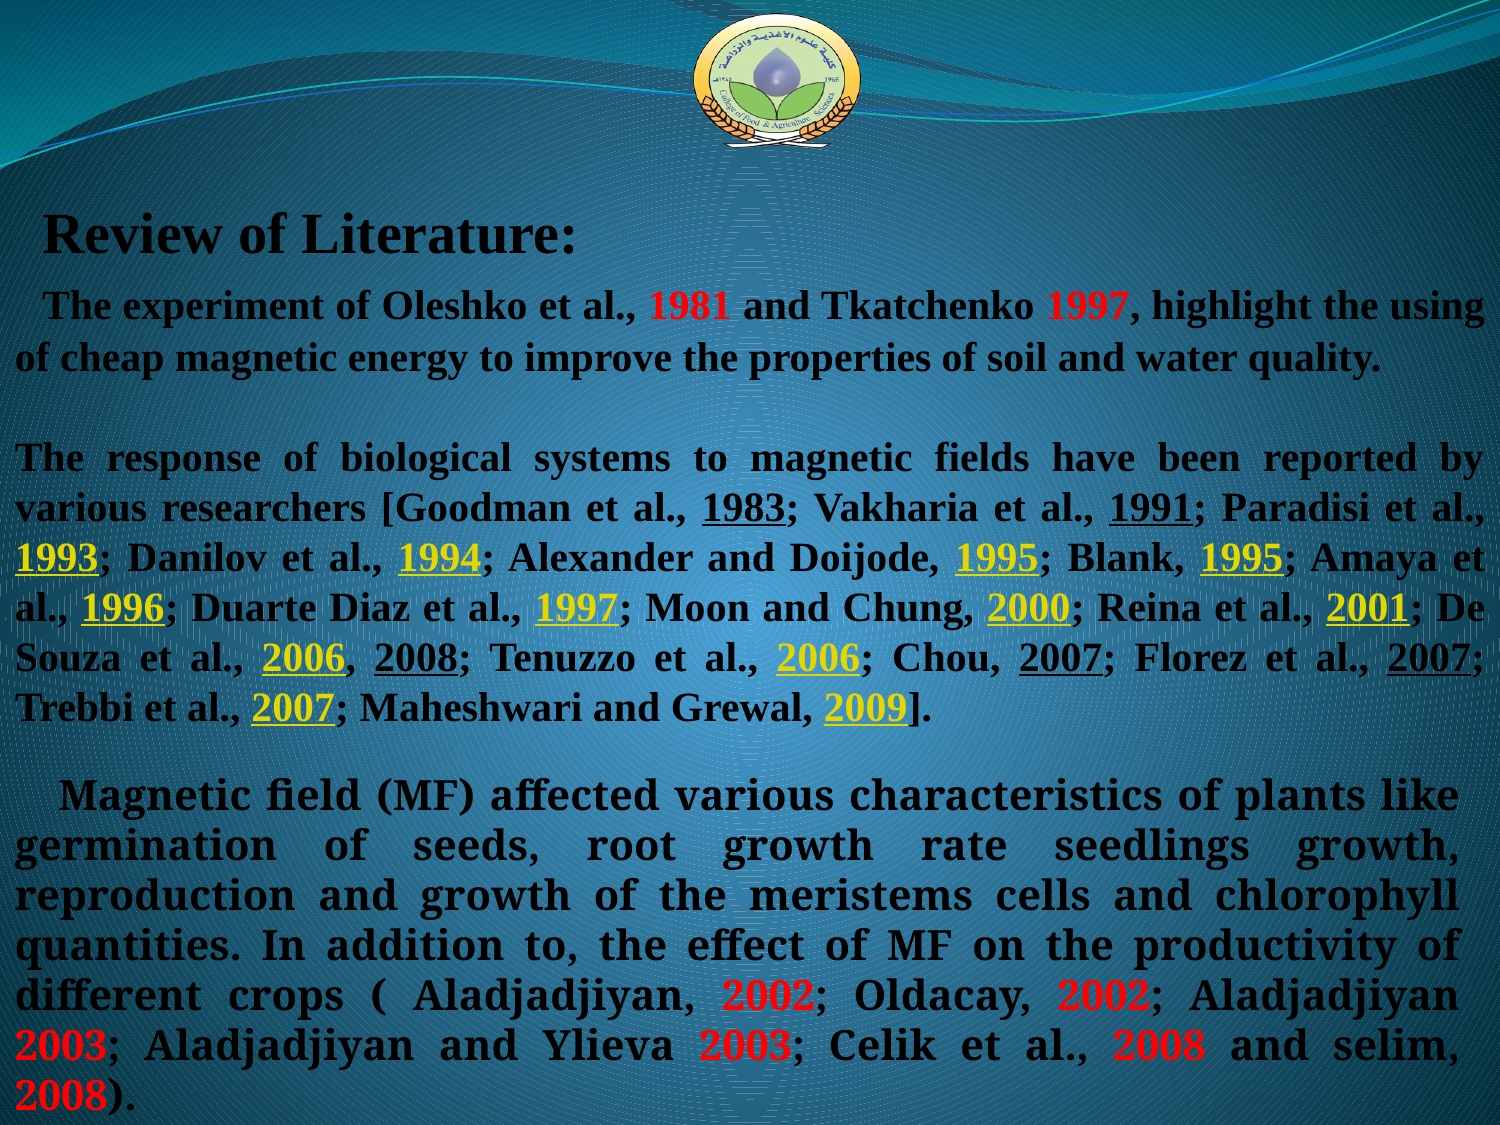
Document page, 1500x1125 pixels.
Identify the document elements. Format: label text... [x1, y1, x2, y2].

text_box Review of Literature: [28, 187, 609, 262]
picture [674, 0, 876, 163]
text_box Magnetic field (MF) affected various characteristics of plants like germination of seeds, root growth rate seedlings growth, reproduction and growth of the meristems cells and chlorophyll quantities. In addition to, the effect of MF on the productivity of different crops ( Aladjadjiyan, 2002; Oldacay, 2002; Aladjadjiyan 2003; Aladjadjiyan and Ylieva 2003; Celik et al., 2008 and selim, 2008). [0, 761, 1475, 1125]
text_box The experiment of Oleshko et al., 1981 and Tkatchenko 1997, highlight the using of cheap magnetic energy to improve the properties of soil and water quality. The response of biological systems to magnetic fields have been reported by various researchers [Goodman et al., 1983; Vakharia et al., 1991; Paradisi et al., 1993; Danilov et al., 1994; Alexander and Doijode, 1995; Blank, 1995; Amaya et al., 1996; Duarte Diaz et al., 1997; Moon and Chung, 2000; Reina et al., 2001; De Souza et al., 2006, 2008; Tenuzzo et al., 2006; Chou, 2007; Florez et al., 2007; Trebbi et al., 2007; Maheshwari and Grewal, 2009]. [0, 262, 1500, 738]
